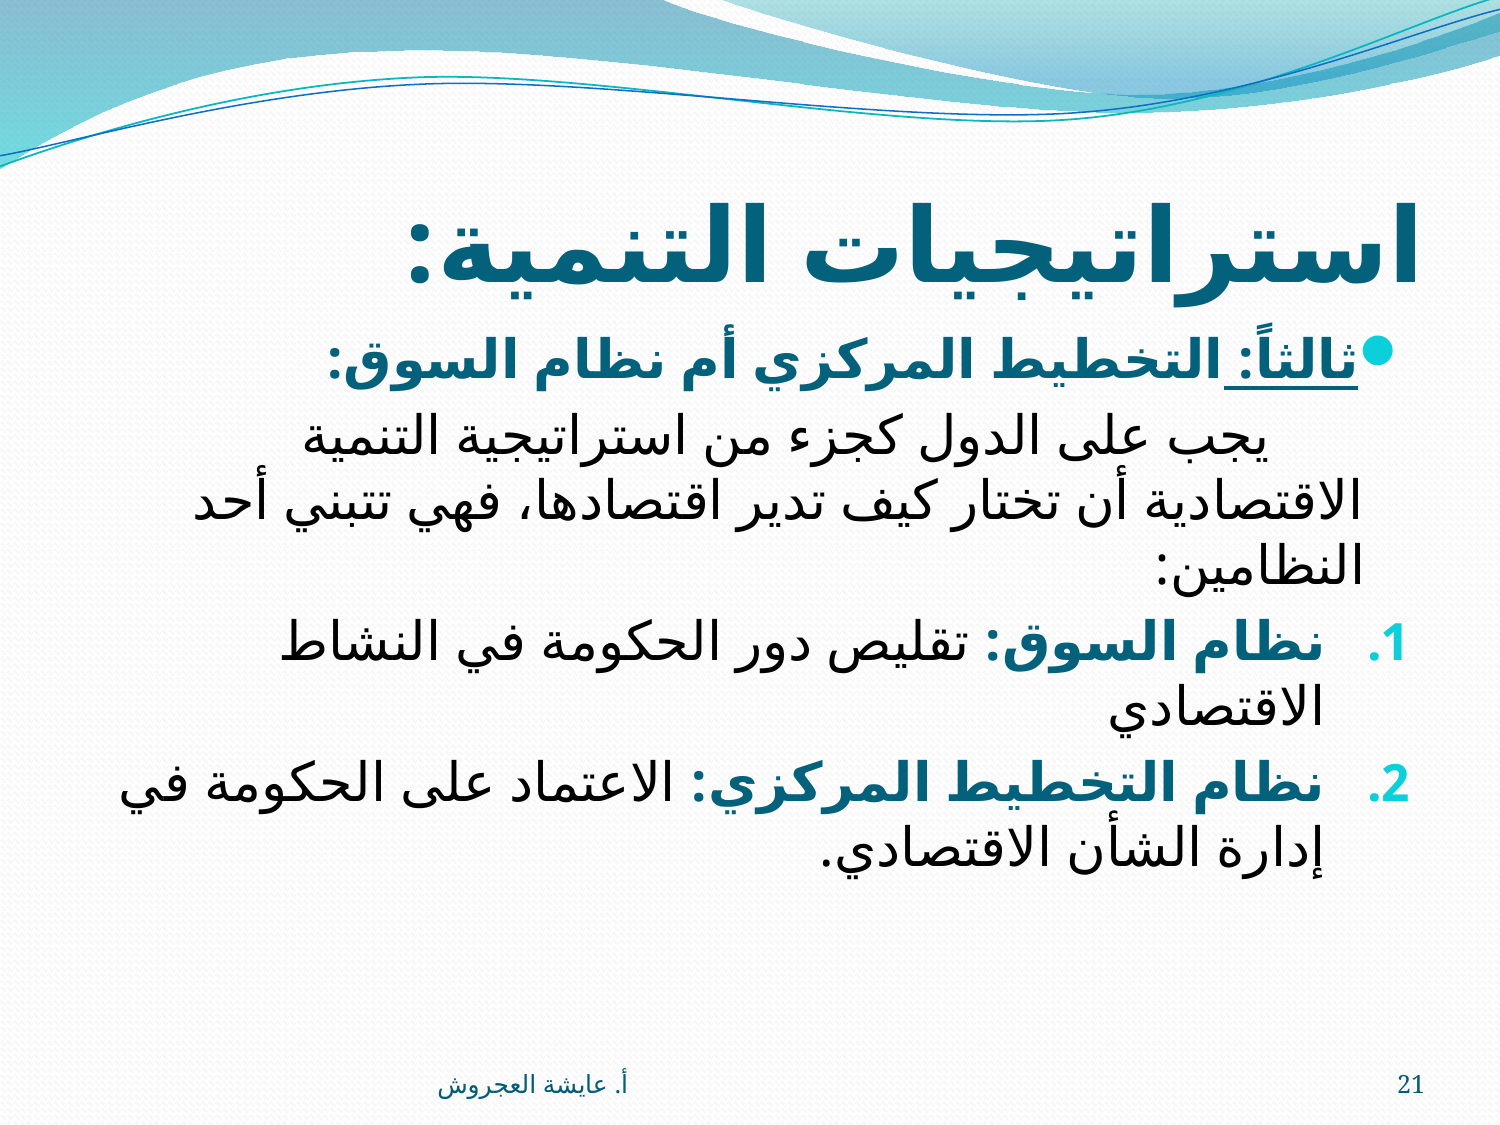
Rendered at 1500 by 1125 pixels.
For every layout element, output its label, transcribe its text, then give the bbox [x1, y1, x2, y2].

title استراتيجيات التنمية: [75, 115, 1425, 303]
footer أ. عايشة العجروش [437, 1042, 988, 1103]
list ثالثاً: التخطيط المركزي أم نظام السوق: يجب على الدول كجزء من استراتيجية التنمية الاقتصادية أن تختار كيف تدير اقتصادها، فهي تتبني أحد النظامين: نظام السوق: تقليص دور الحكومة في النشاط الاقتصادي نظام التخطيط المركزي: الاعتماد على الحكومة في إدارة الشأن الاقتصادي. [75, 317, 1425, 1038]
slide_number 21 [1299, 1042, 1425, 1103]
